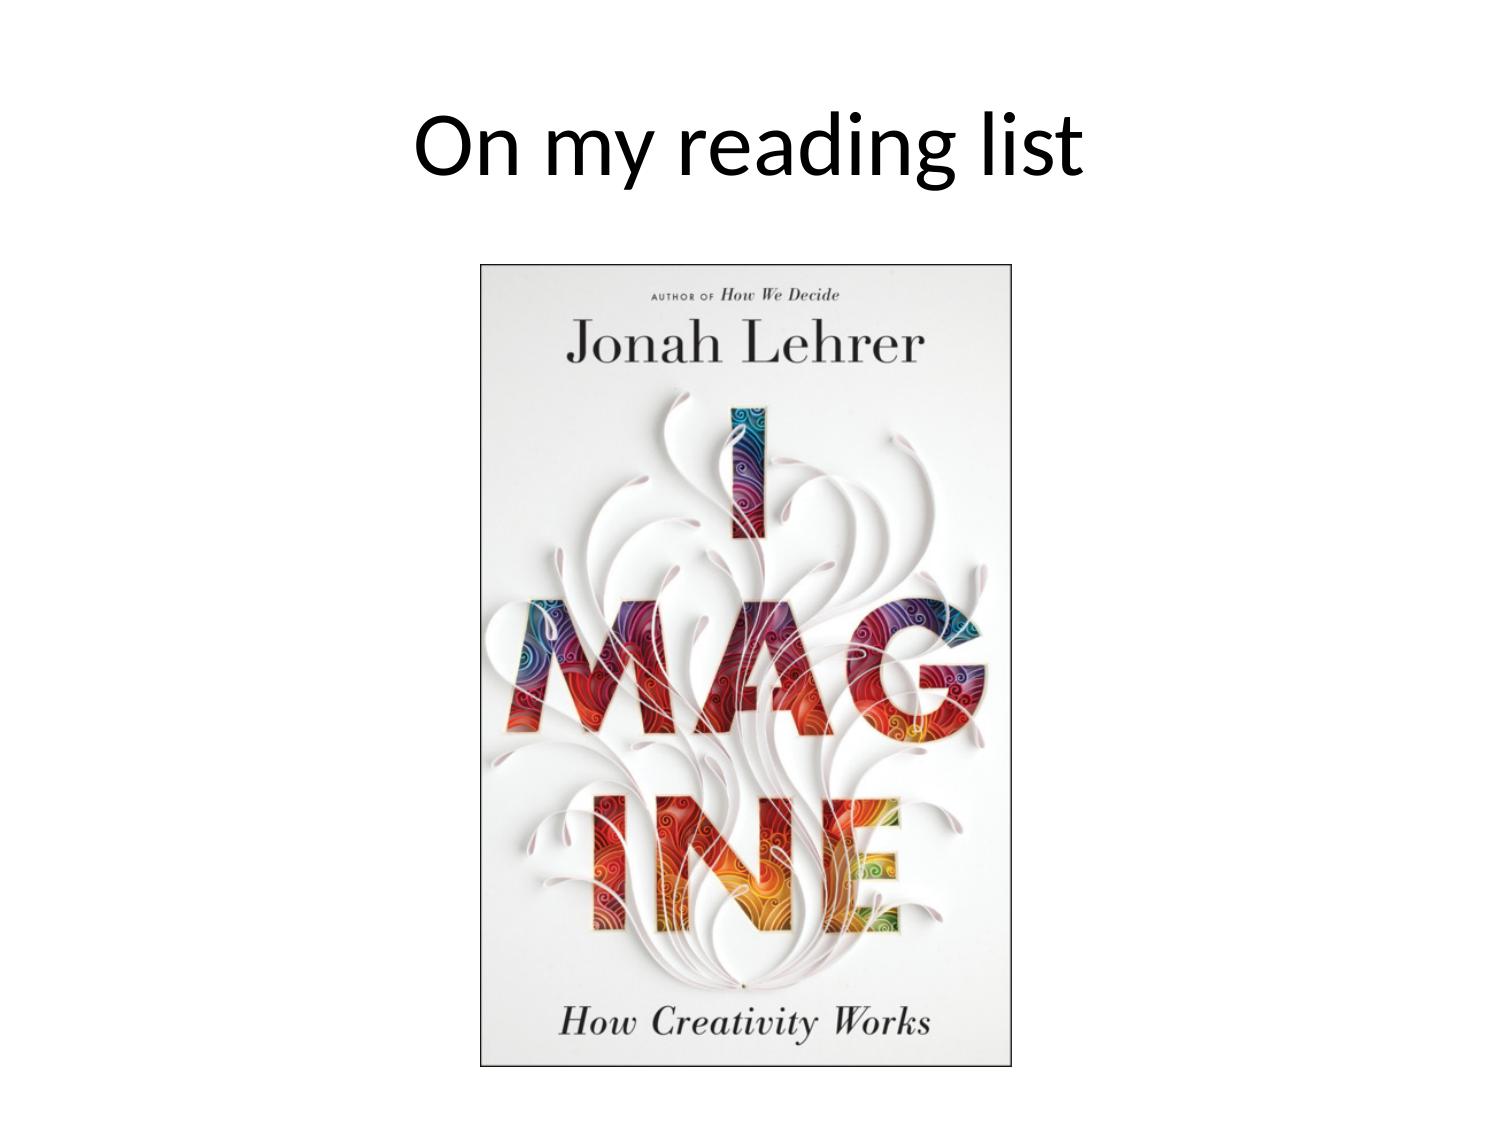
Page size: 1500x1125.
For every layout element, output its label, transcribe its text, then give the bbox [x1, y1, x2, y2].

picture [480, 264, 1012, 1068]
title On my reading list [75, 45, 1425, 233]
